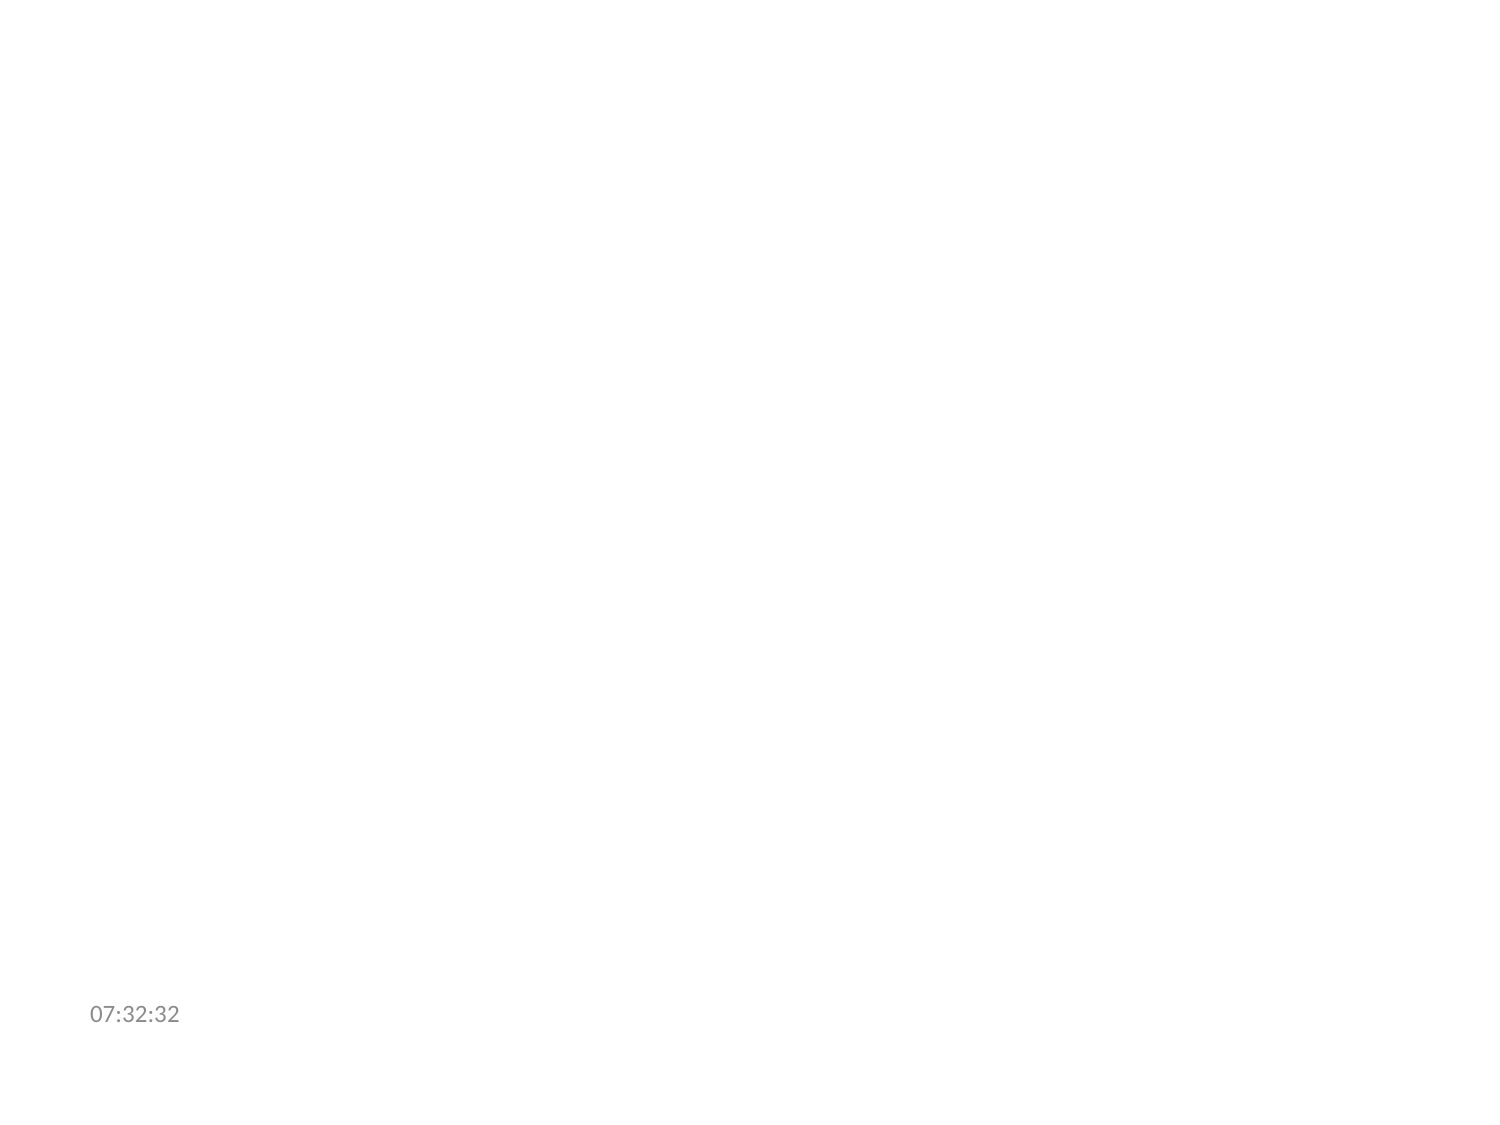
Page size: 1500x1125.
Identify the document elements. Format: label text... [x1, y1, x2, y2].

text_box 15:35:09 [75, 982, 425, 1043]
